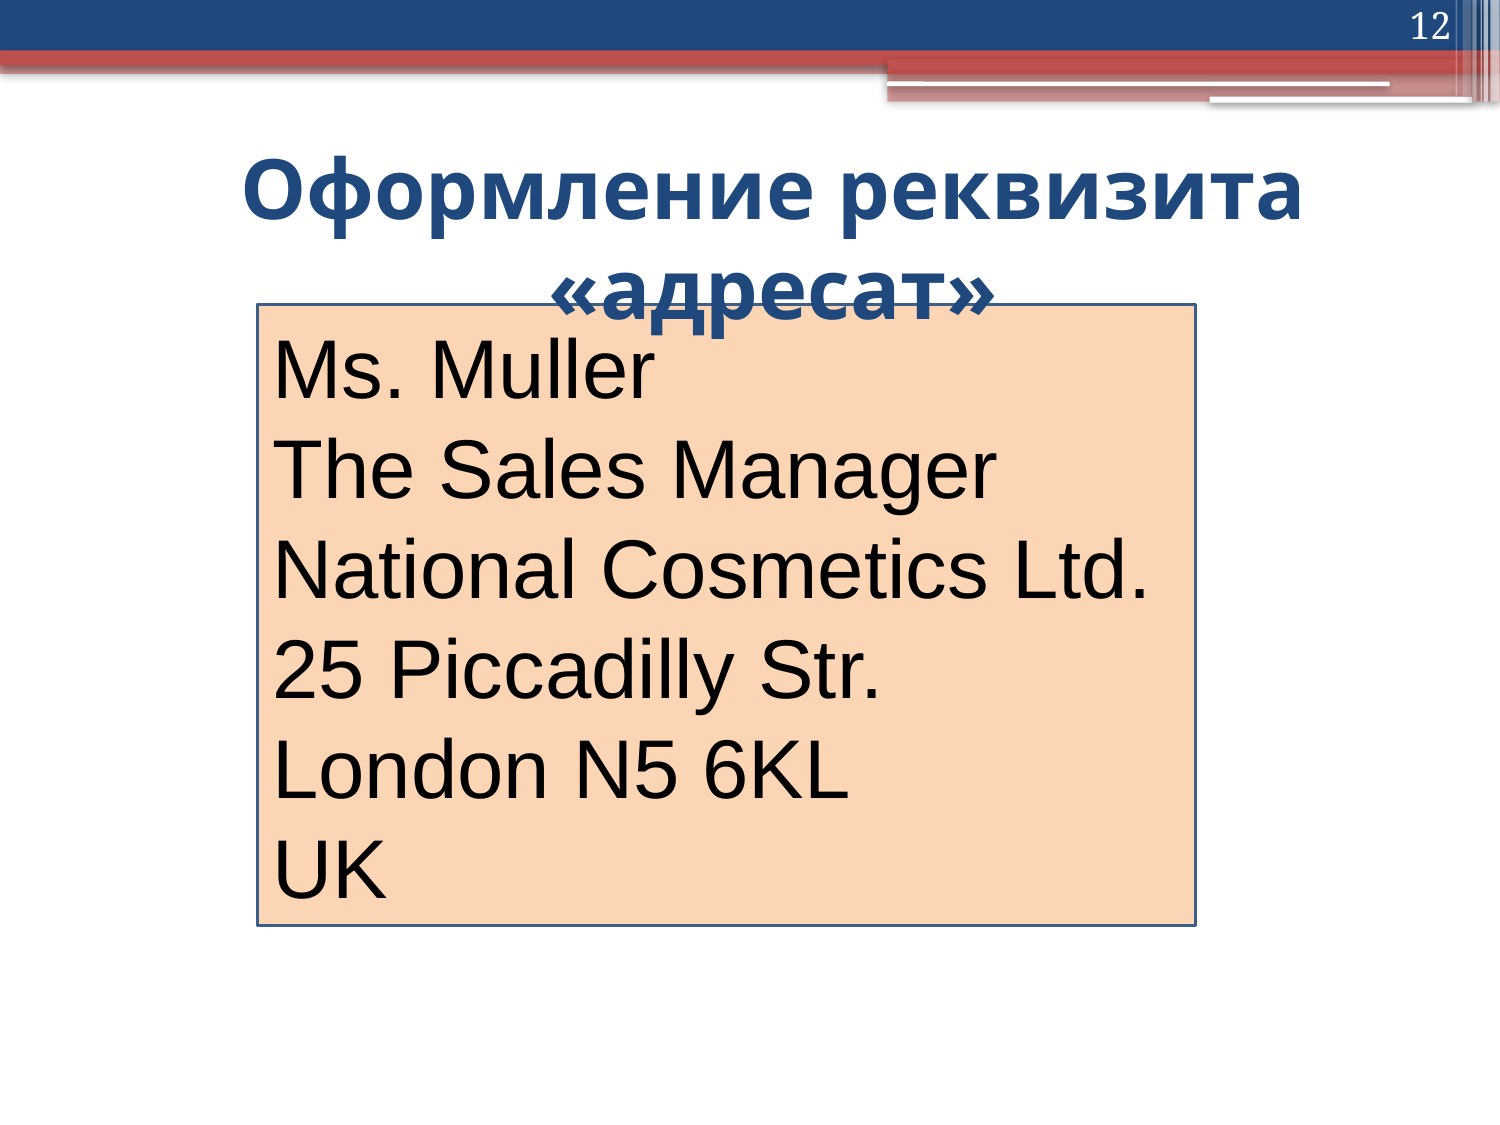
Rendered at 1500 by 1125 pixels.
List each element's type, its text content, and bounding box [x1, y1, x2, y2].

text_box Оформление реквизита «адресат» [46, 128, 1500, 305]
slide_number 12 [1341, 0, 1466, 61]
text_box Ms. Muller The Sales Manager National Cosmetics Ltd. 25 Piccadilly Str. London N5 6KL UK [256, 305, 1197, 927]
